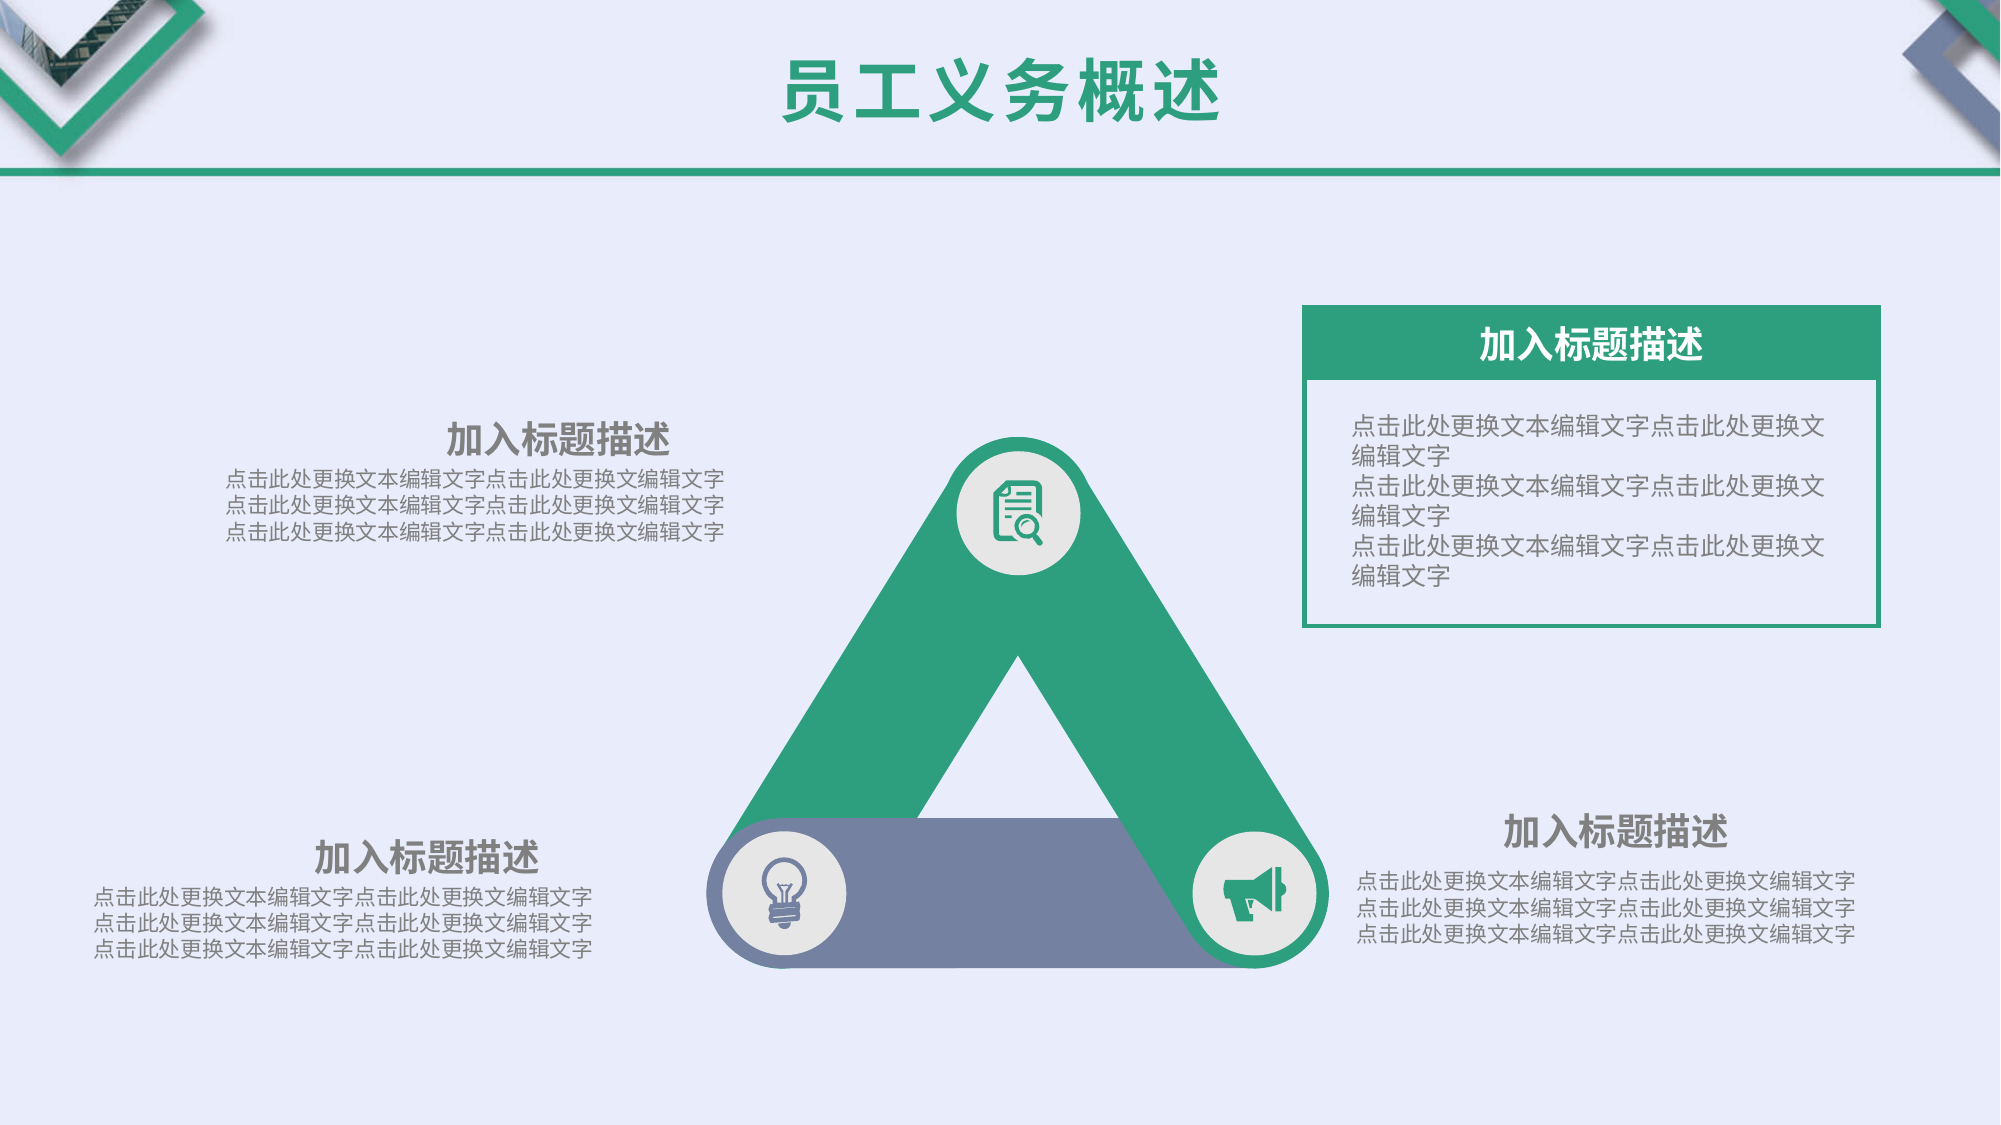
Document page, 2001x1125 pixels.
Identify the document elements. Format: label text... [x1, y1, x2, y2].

text_box 员工义务概述 [732, 47, 1267, 130]
picture [0, 0, 2001, 1125]
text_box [78, 307, 1915, 1003]
